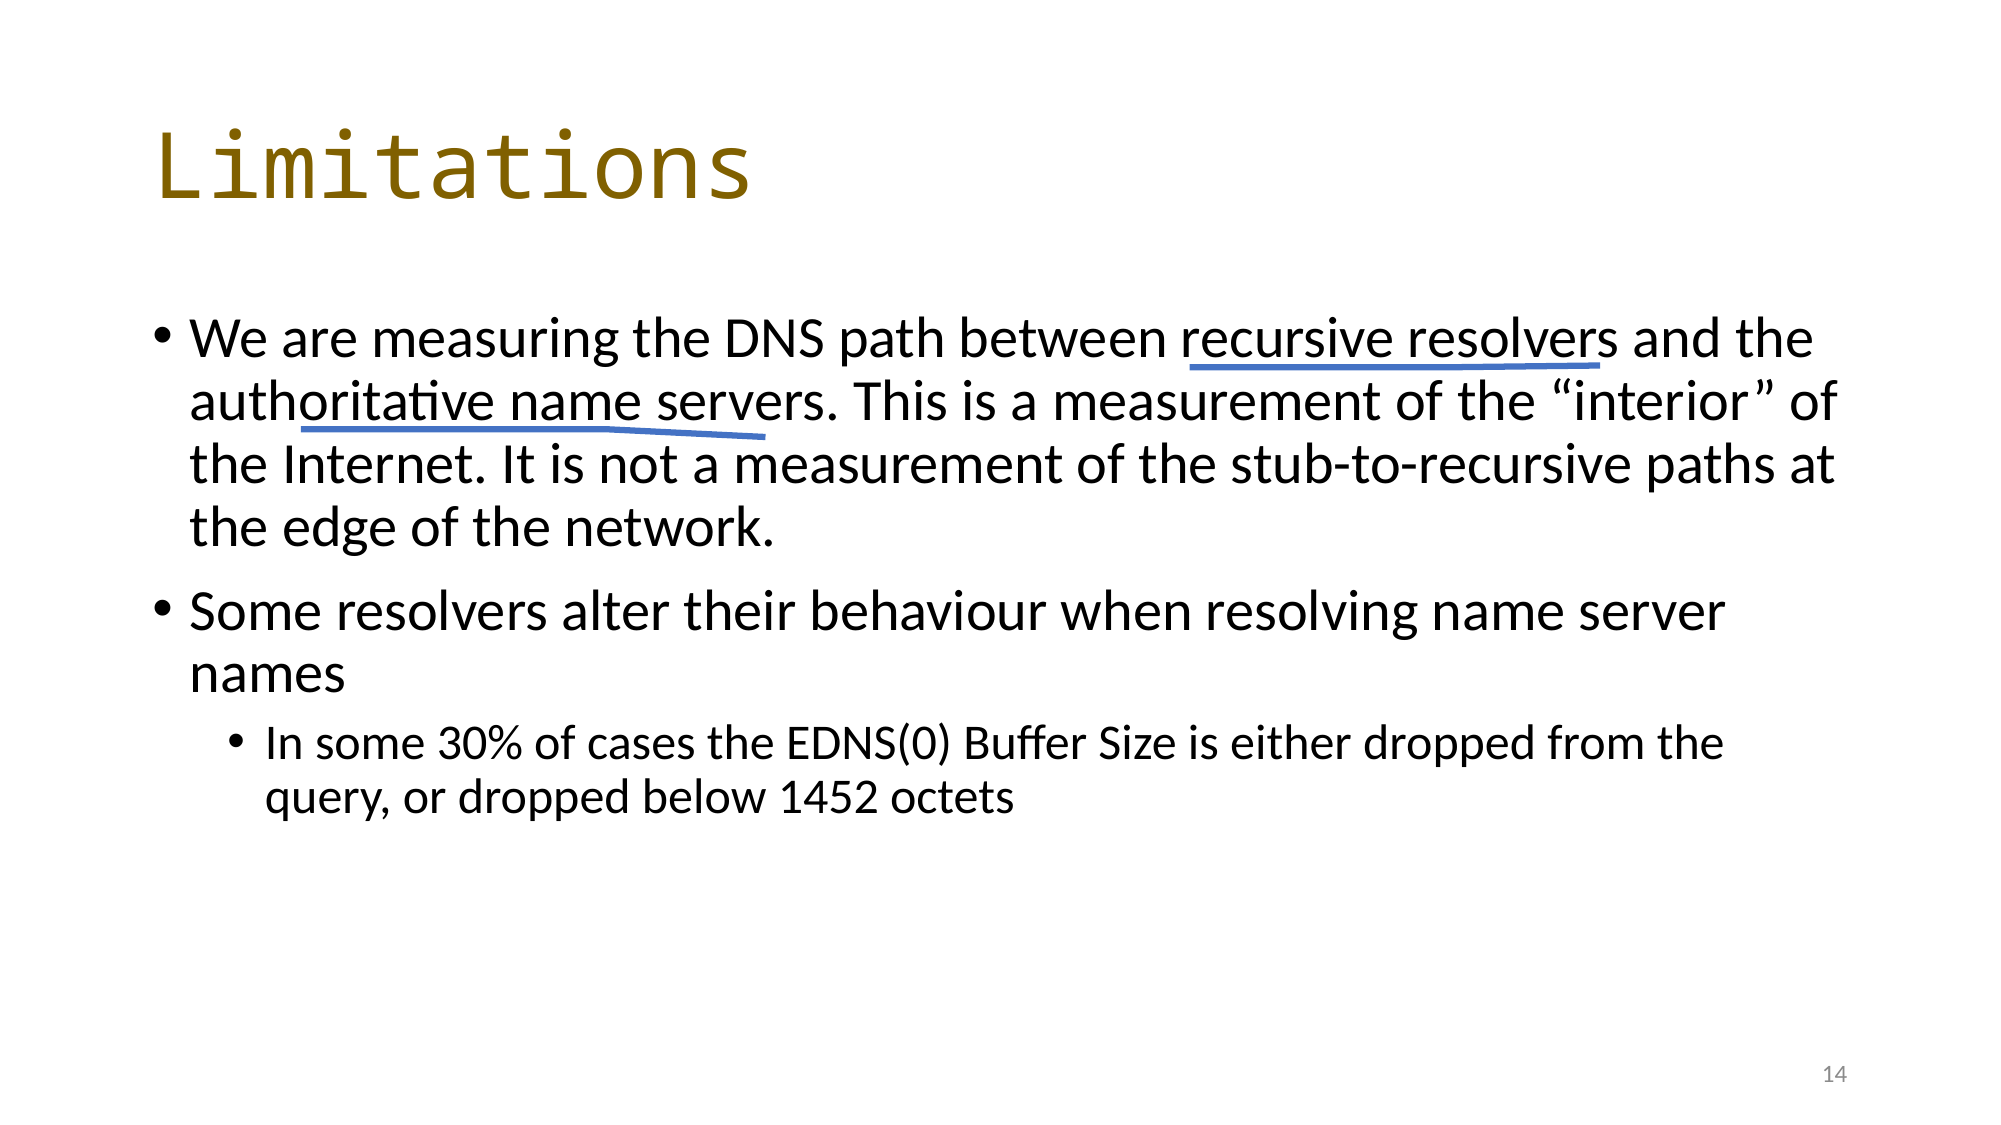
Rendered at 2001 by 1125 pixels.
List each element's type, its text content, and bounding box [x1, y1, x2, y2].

text_box [1189, 364, 1601, 369]
list We are measuring the DNS path between recursive resolvers and the authoritative name servers. This is a measurement of the “interior” of the Internet. It is not a measurement of the stub-to-recursive paths at the edge of the network. Some resolvers alter their behaviour when resolving name server names In some 30% of cases the EDNS(0) Buffer Size is either dropped from the query, or dropped below 1452 octets [137, 299, 1863, 1014]
slide_number 14 [1412, 1042, 1863, 1103]
text_box [300, 428, 766, 439]
title Limitations [137, 59, 1863, 278]
